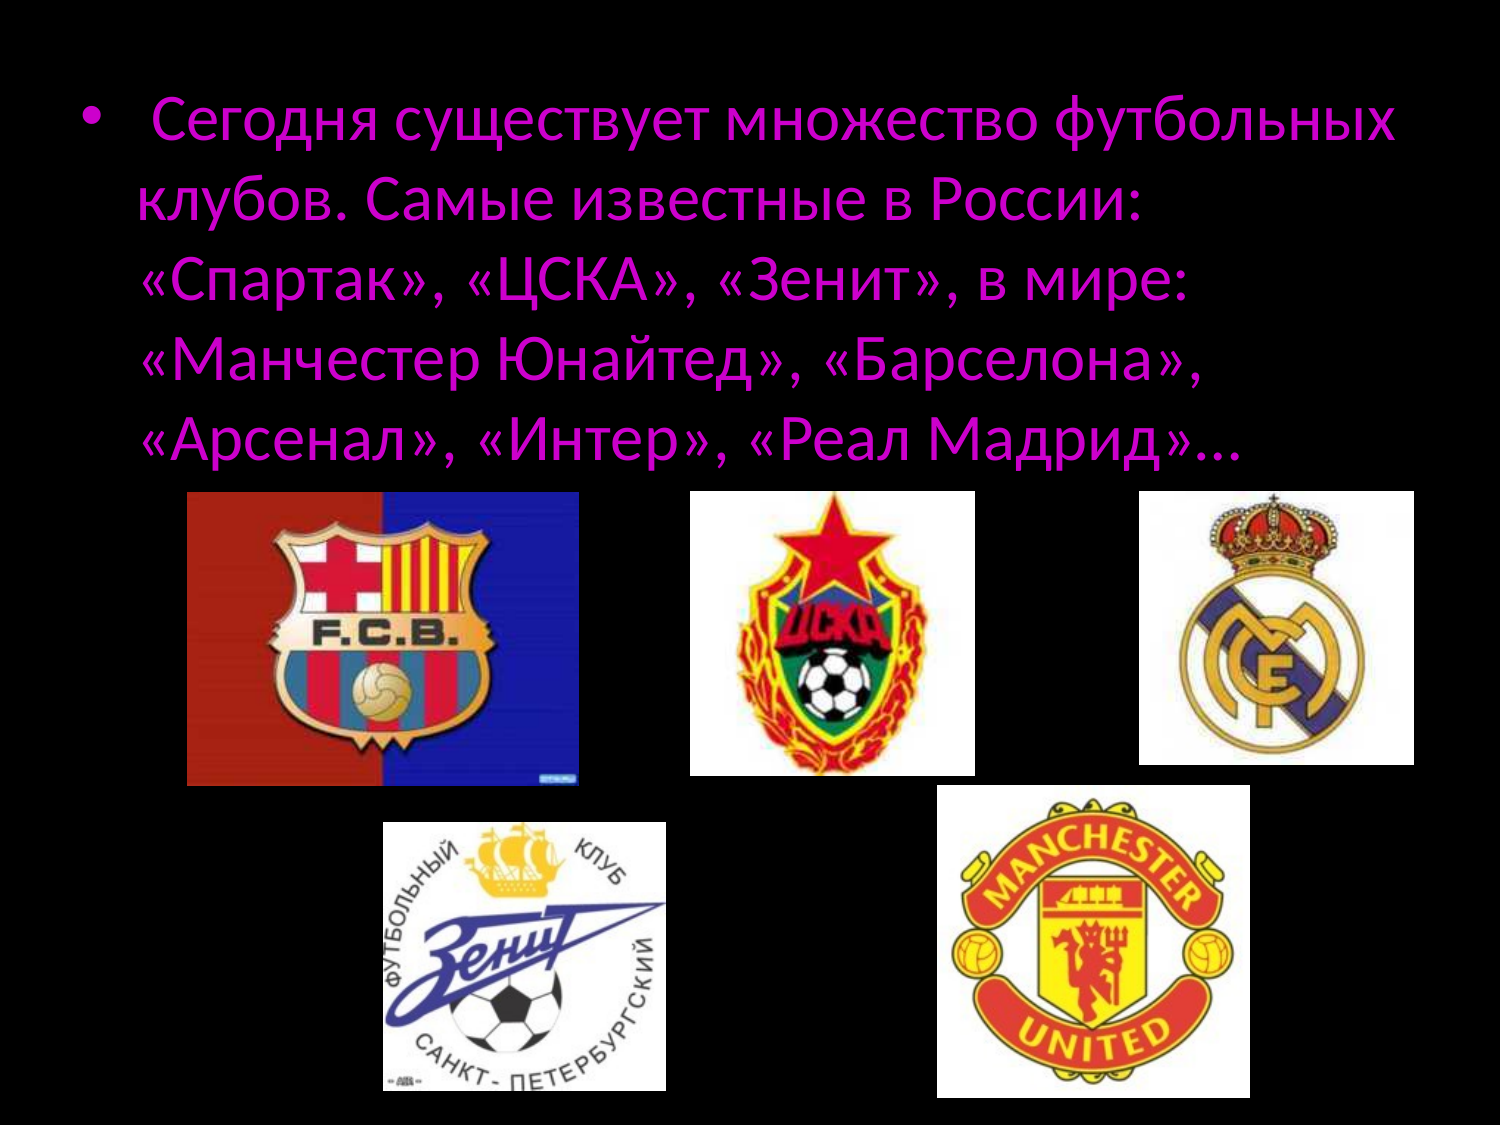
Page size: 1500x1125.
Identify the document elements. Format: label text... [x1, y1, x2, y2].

list Сегодня существует множество футбольных клубов. Самые известные в России: «Спартак», «ЦСКА», «Зенит», в мире: «Манчестер Юнайтед», «Барселона», «Арсенал», «Интер», «Реал Мадрид»… [64, 66, 1425, 1083]
picture [937, 784, 1251, 1098]
picture [690, 491, 975, 776]
picture [383, 822, 666, 1092]
picture [187, 491, 579, 786]
picture [1139, 491, 1414, 766]
